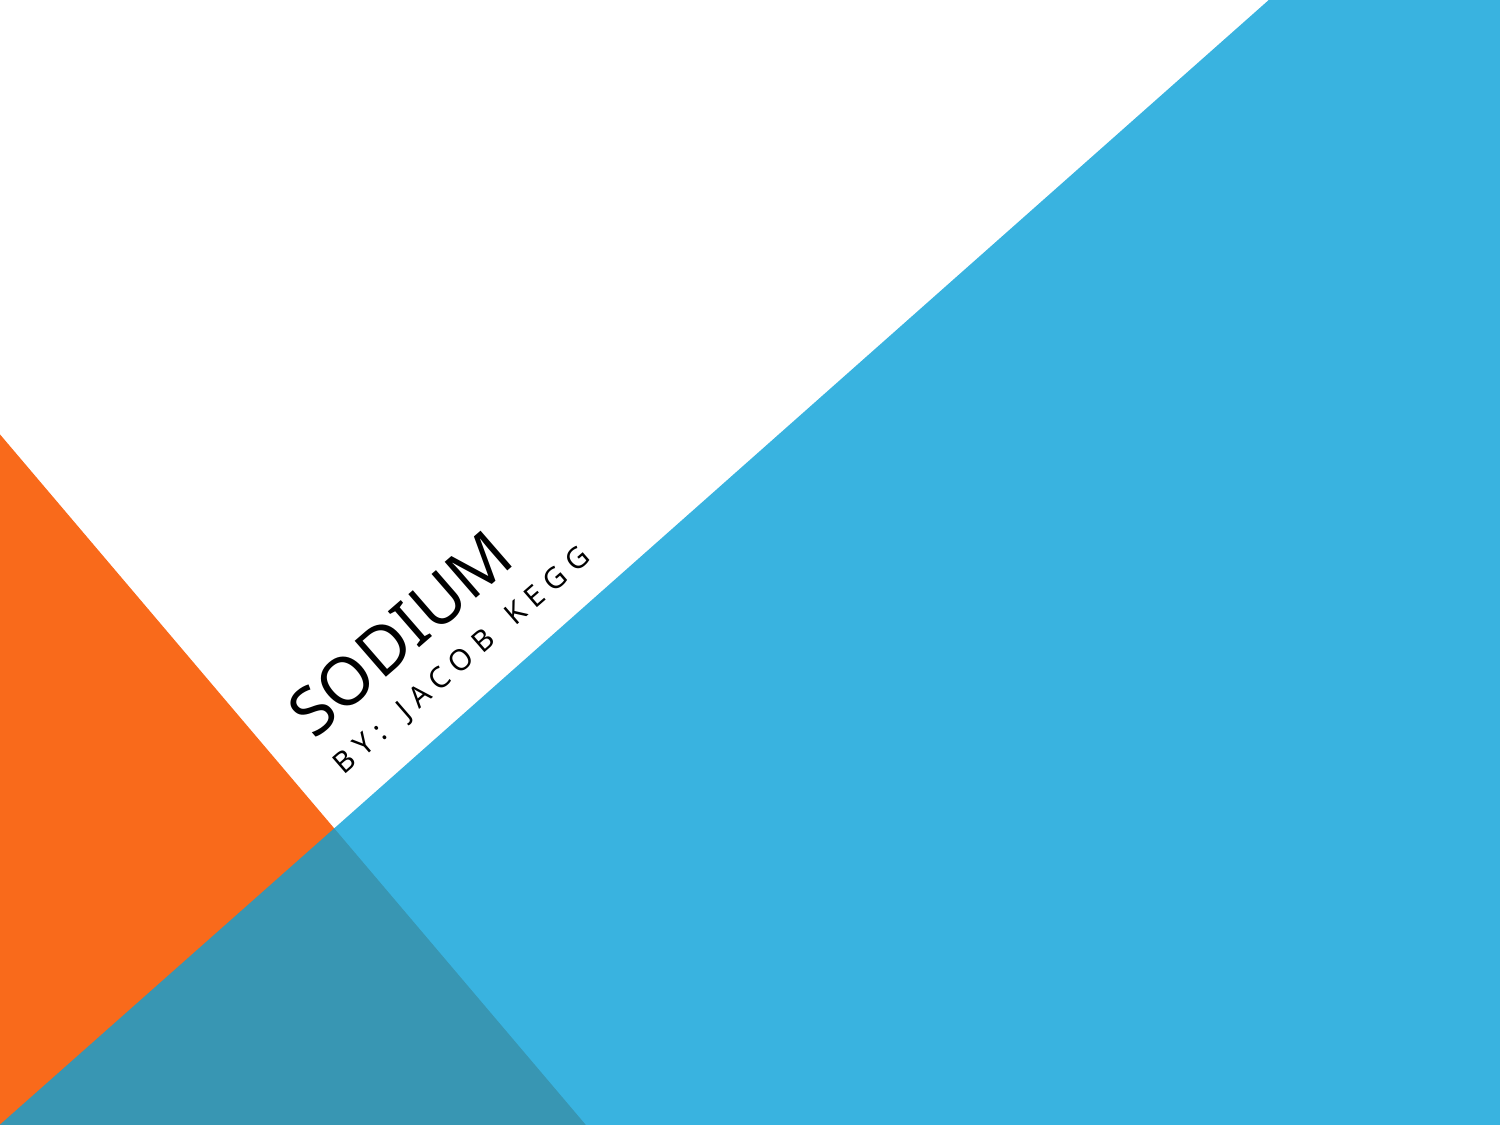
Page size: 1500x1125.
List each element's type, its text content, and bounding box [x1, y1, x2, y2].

title Sodium [182, 4, 1012, 761]
subtitle By: Jacob kegg [312, 61, 1154, 804]
